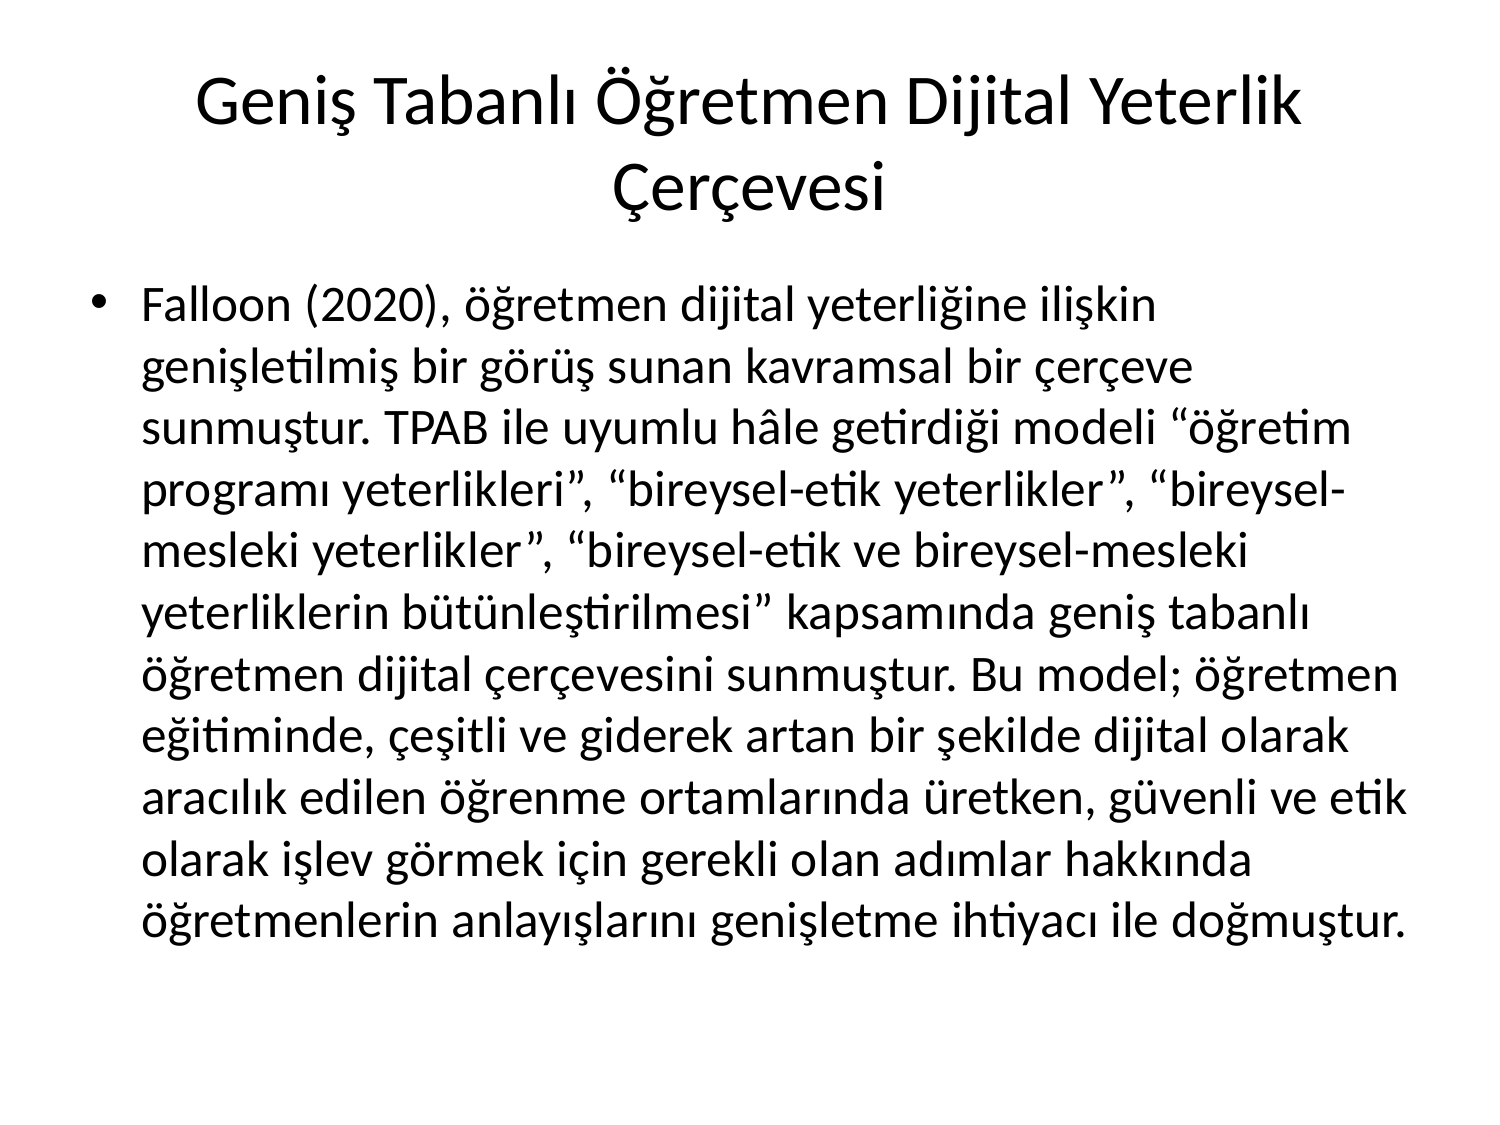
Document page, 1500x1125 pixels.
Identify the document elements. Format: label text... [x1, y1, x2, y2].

title Geniş Tabanlı Öğretmen Dijital Yeterlik Çerçevesi [75, 45, 1425, 233]
list Falloon (2020), öğretmen dijital yeterliğine ilişkin genişletilmiş bir görüş sunan kavramsal bir çerçeve sunmuştur. TPAB ile uyumlu hâle getirdiği modeli “öğretim programı yeterlikleri”, “bireysel-etik yeterlikler”, “bireysel-mesleki yeterlikler”, “bireysel-etik ve bireysel-mesleki yeterliklerin bütünleştirilmesi” kapsamında geniş tabanlı öğretmen dijital çerçevesini sunmuştur. Bu model; öğretmen eğitiminde, çeşitli ve giderek artan bir şekilde dijital olarak aracılık edilen öğrenme ortamlarında üretken, güvenli ve etik olarak işlev görmek için gerekli olan adımlar hakkında öğretmenlerin anlayışlarını genişletme ihtiyacı ile doğmuştur. [75, 262, 1425, 1005]
